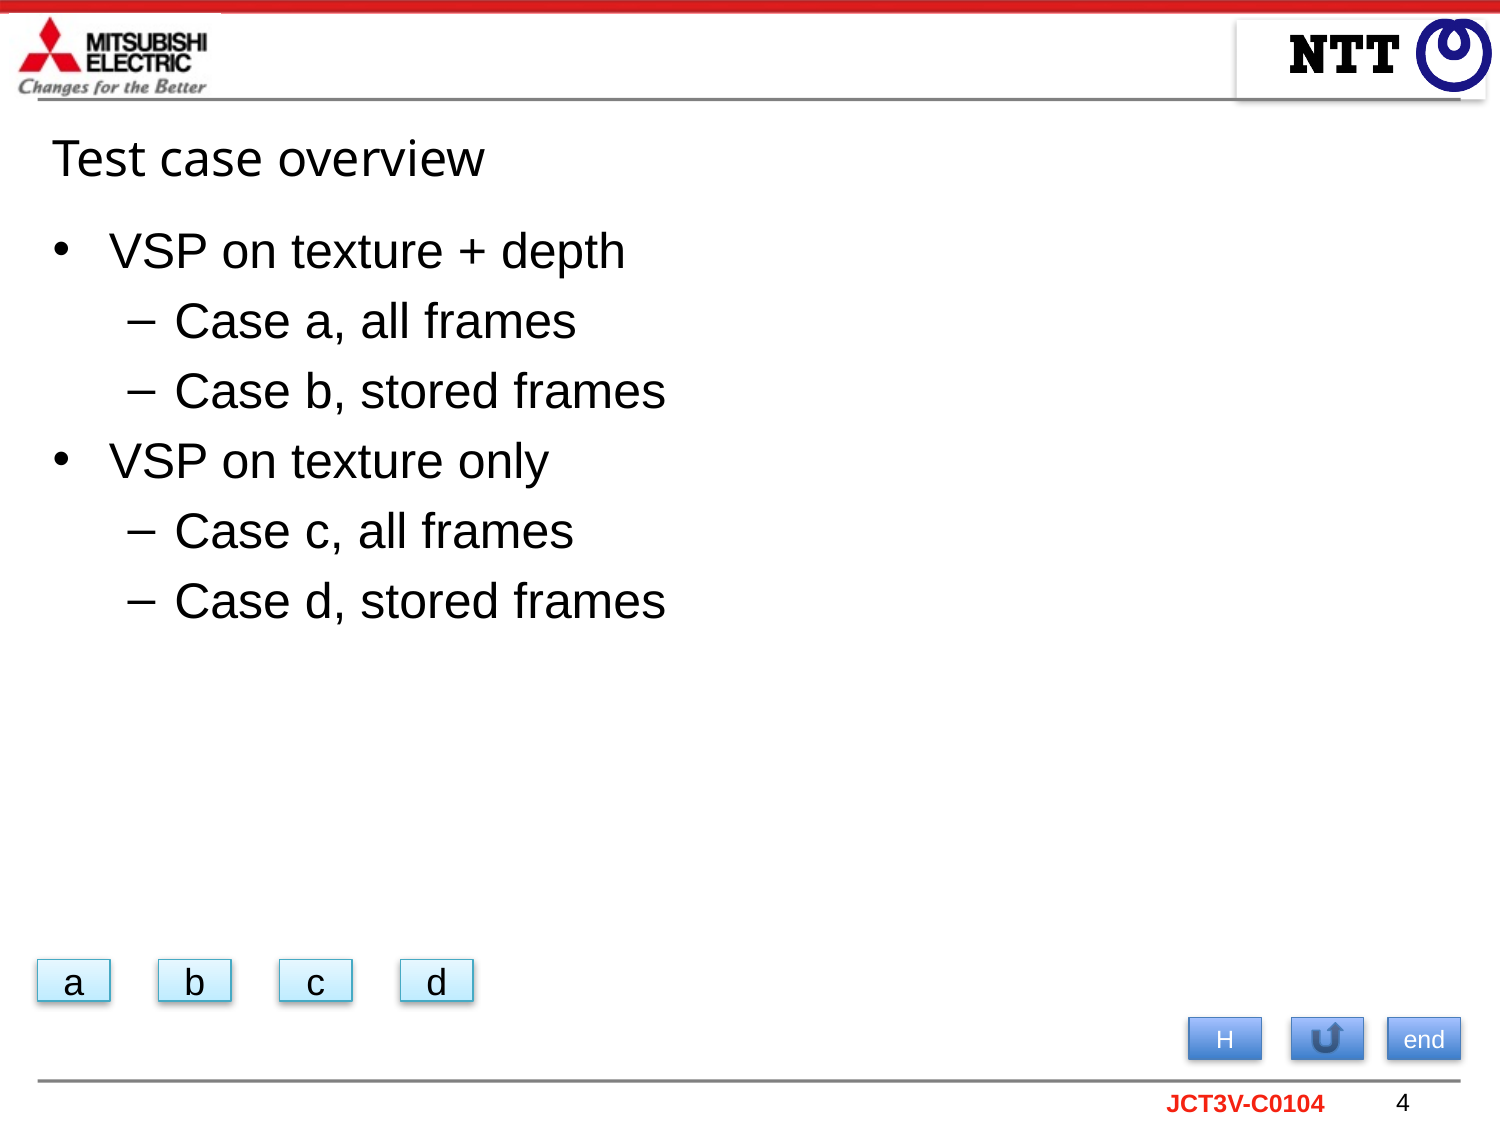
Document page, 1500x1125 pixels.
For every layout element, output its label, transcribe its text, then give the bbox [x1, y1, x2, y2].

text_box c [279, 959, 353, 1002]
picture [1415, 18, 1498, 93]
text_box b [158, 959, 232, 1002]
text_box end [1387, 1017, 1461, 1060]
text_box [1291, 1017, 1364, 1060]
text_box d [400, 959, 474, 1002]
picture [1282, 18, 1400, 93]
list VSP on texture + depth Case a, all frames Case b, stored frames VSP on texture only Case c, all frames Case d, stored frames [37, 210, 1461, 1059]
text_box H [1188, 1017, 1262, 1060]
slide_number 4 [1352, 1071, 1425, 1125]
footer JCT3V-C0104 [1134, 1070, 1357, 1125]
picture [0, 0, 1500, 100]
text_box a [37, 959, 111, 1002]
title Test case overview [37, 116, 1461, 196]
